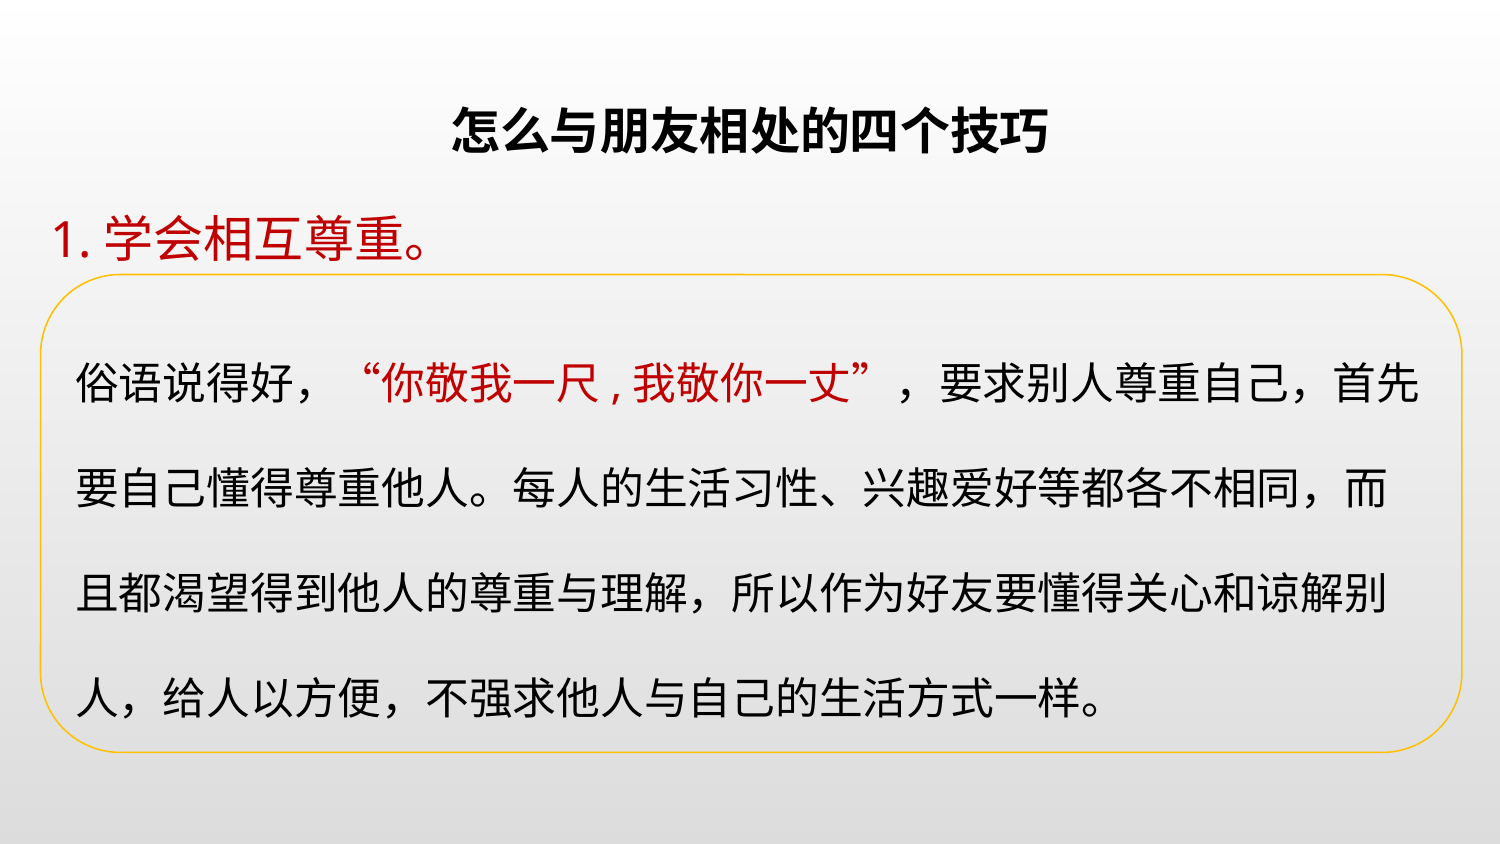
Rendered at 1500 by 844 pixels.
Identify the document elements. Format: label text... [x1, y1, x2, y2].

text_box 怎么与朋友相处的四个技巧 [438, 64, 1062, 166]
text_box 俗语说得好，“你敬我一尺,我敬你一丈”，要求别人尊重自己，首先要自己懂得尊重他人。每人的生活习性、兴趣爱好等都各不相同，而且都渴望得到他人的尊重与理解，所以作为好友要懂得关心和谅解别人，给人以方便，不强求他人与自己的生活方式一样。 [40, 274, 1462, 753]
text_box 1.学会相互尊重。 [38, 142, 466, 274]
